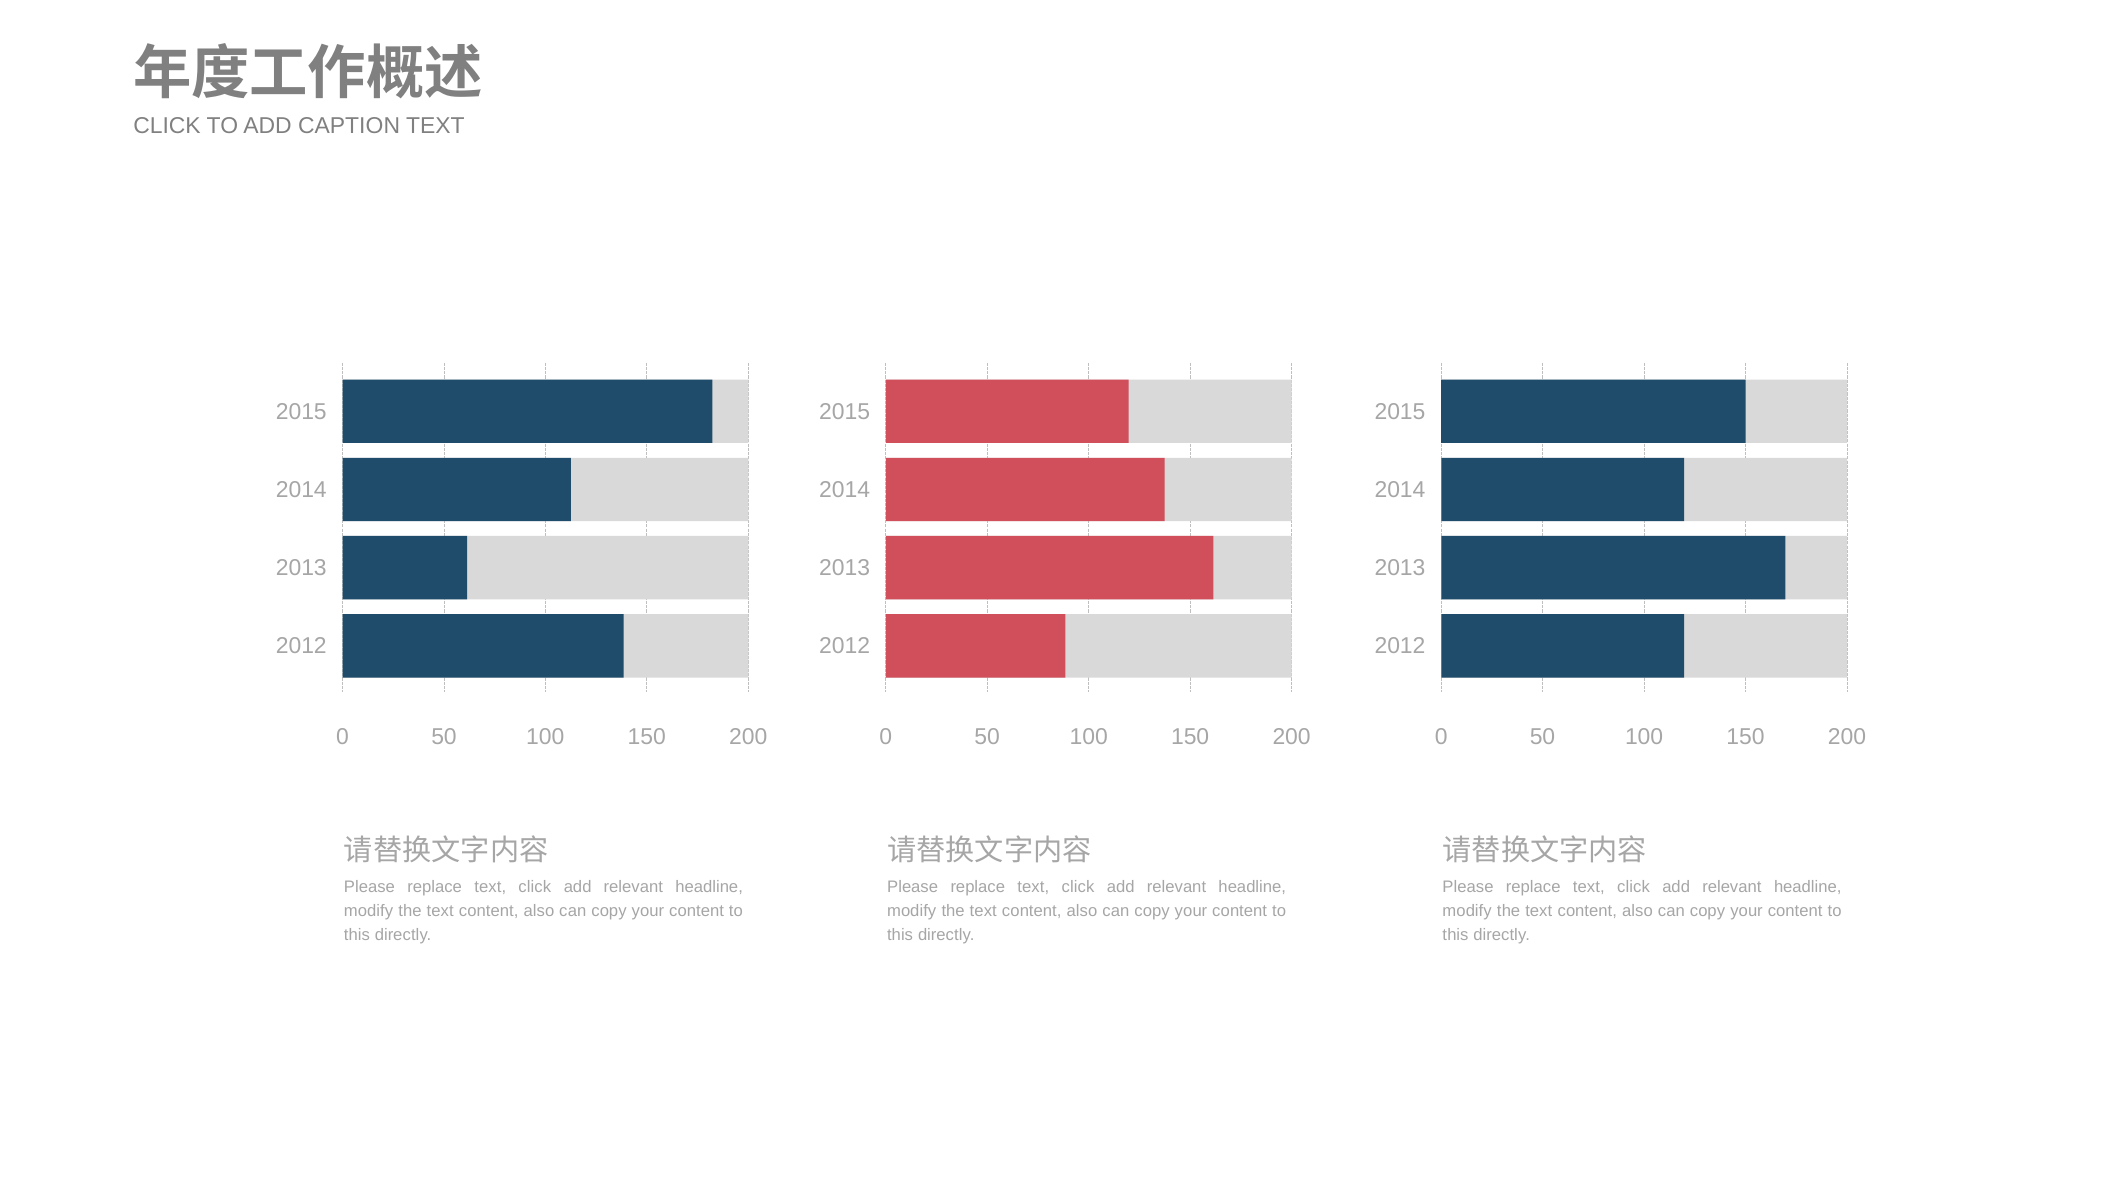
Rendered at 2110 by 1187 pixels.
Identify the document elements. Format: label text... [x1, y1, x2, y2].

text_box Please replace text, click add relevant headline, modify the text content, also can copy your content to this directly. [1442, 871, 1843, 944]
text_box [1358, 362, 1882, 758]
text_box 请替换文字内容 [343, 823, 617, 866]
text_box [803, 362, 1327, 758]
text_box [260, 362, 783, 758]
text_box Please replace text, click add relevant headline, modify the text content, also can copy your content to this directly. [343, 871, 744, 944]
text_box 年度工作概述 [133, 35, 513, 106]
text_box 请替换文字内容 [887, 823, 1161, 866]
text_box CLICK TO ADD CAPTION TEXT [133, 110, 513, 138]
text_box 请替换文字内容 [1442, 823, 1716, 866]
text_box Please replace text, click add relevant headline, modify the text content, also can copy your content to this directly. [887, 871, 1287, 944]
